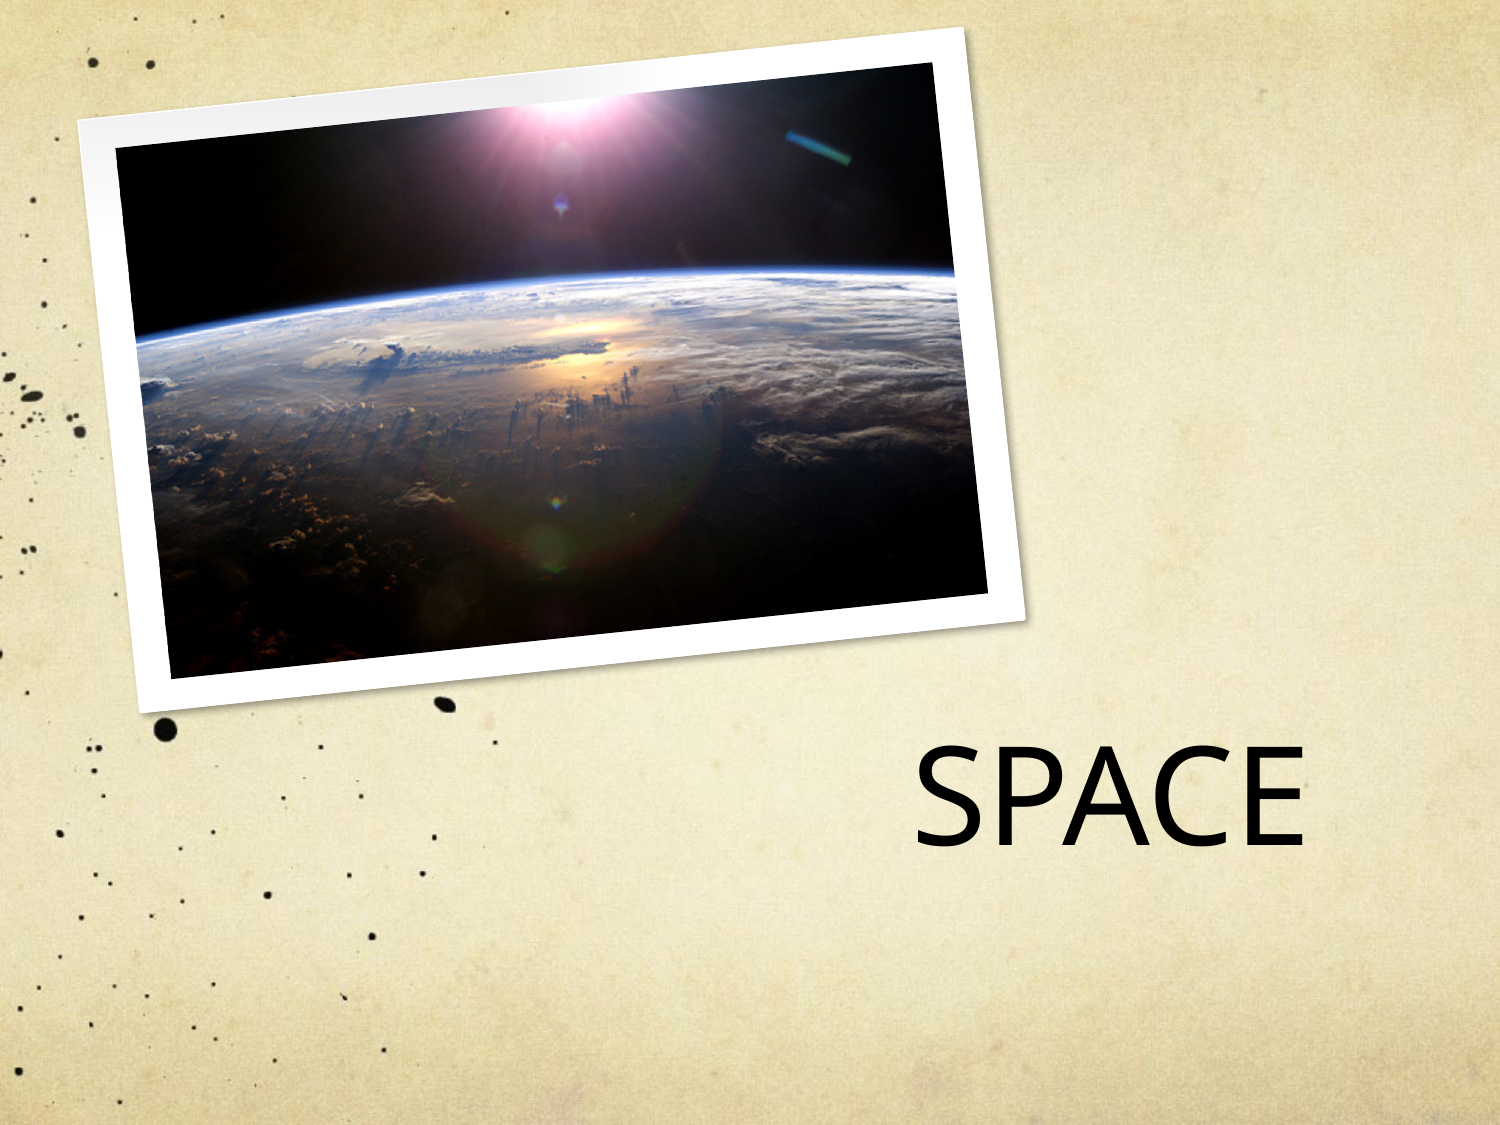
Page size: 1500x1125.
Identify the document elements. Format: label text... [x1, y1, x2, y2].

picture [0, 0, 1500, 1125]
title SPACE [417, 681, 1327, 873]
